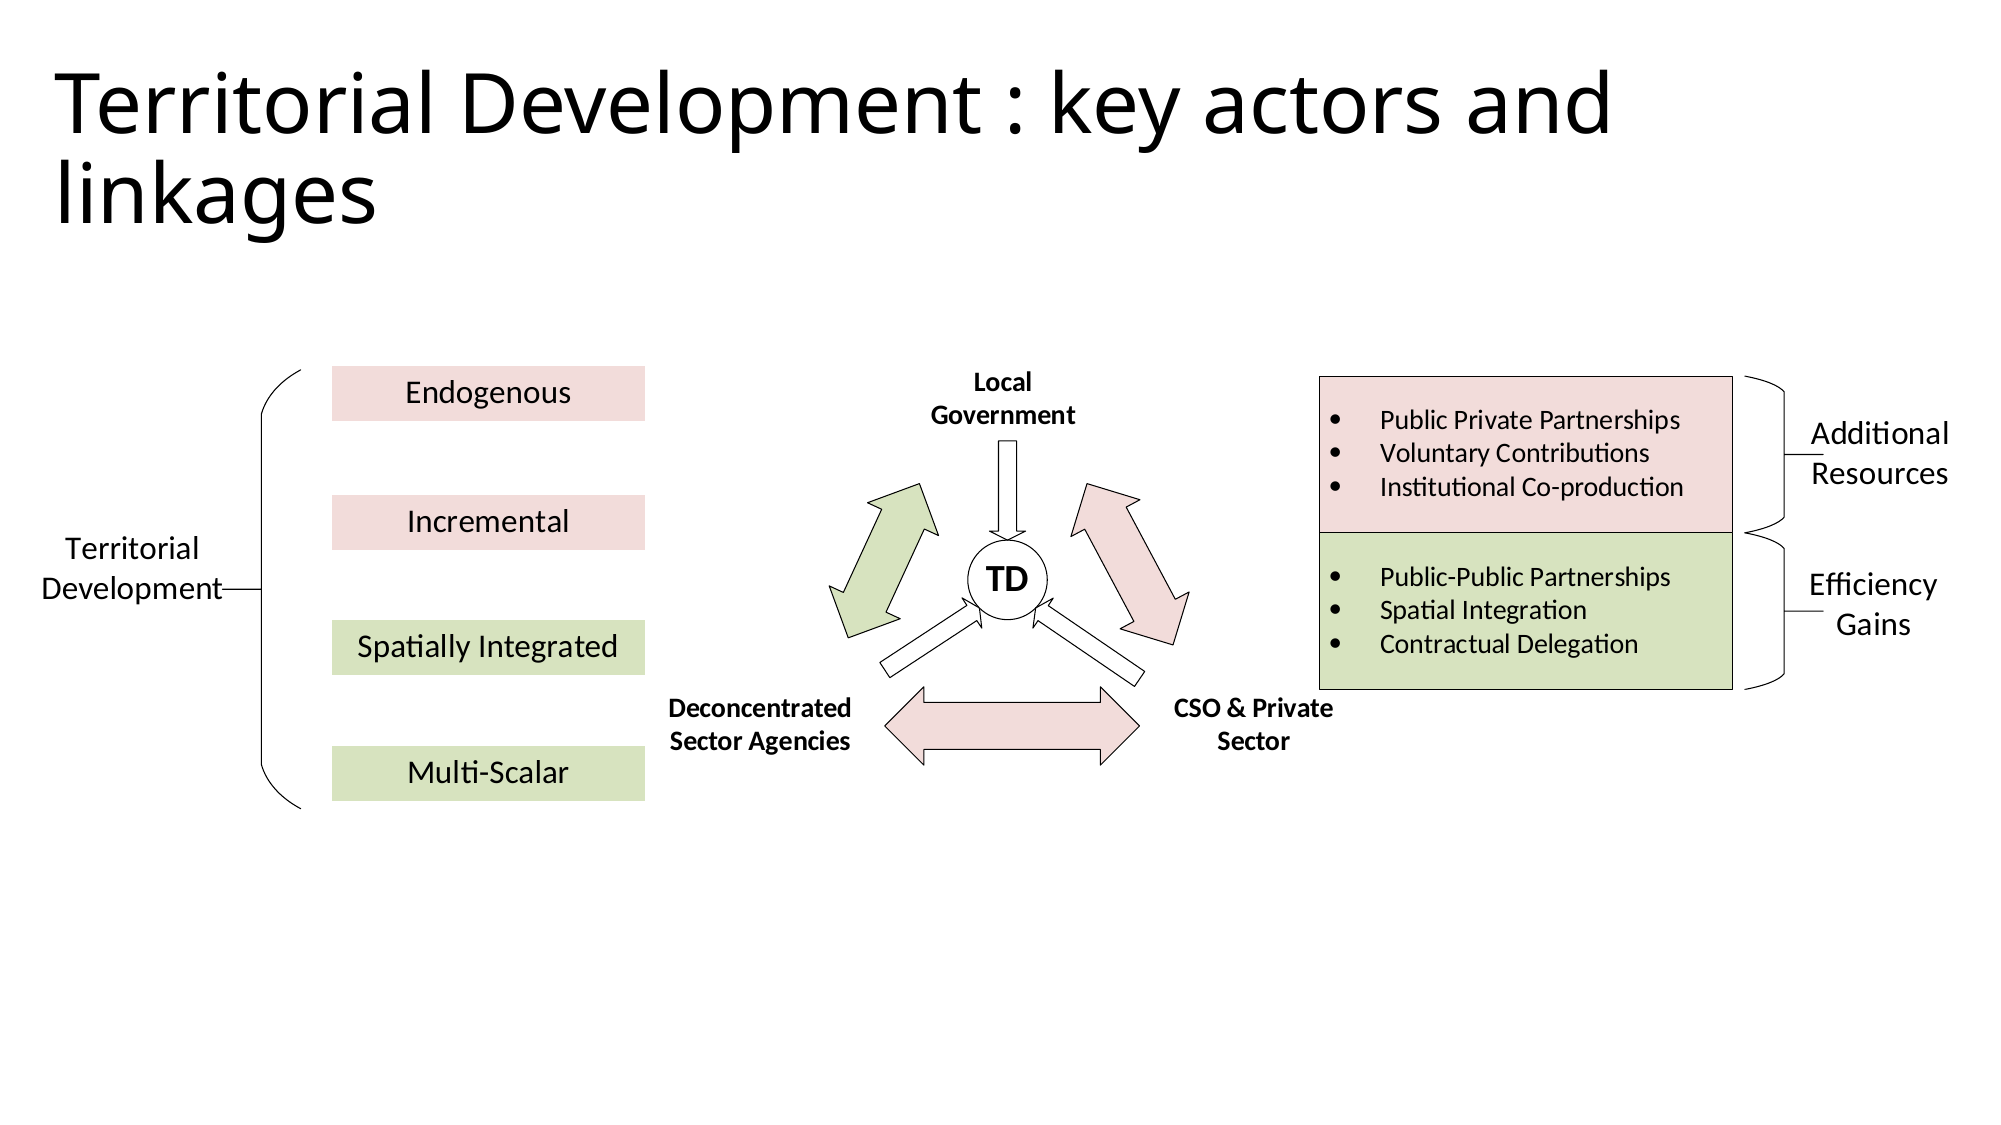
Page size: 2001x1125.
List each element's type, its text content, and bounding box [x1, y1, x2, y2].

picture [14, 277, 1977, 853]
title Territorial Development : key actors and linkages [40, 51, 1973, 252]
